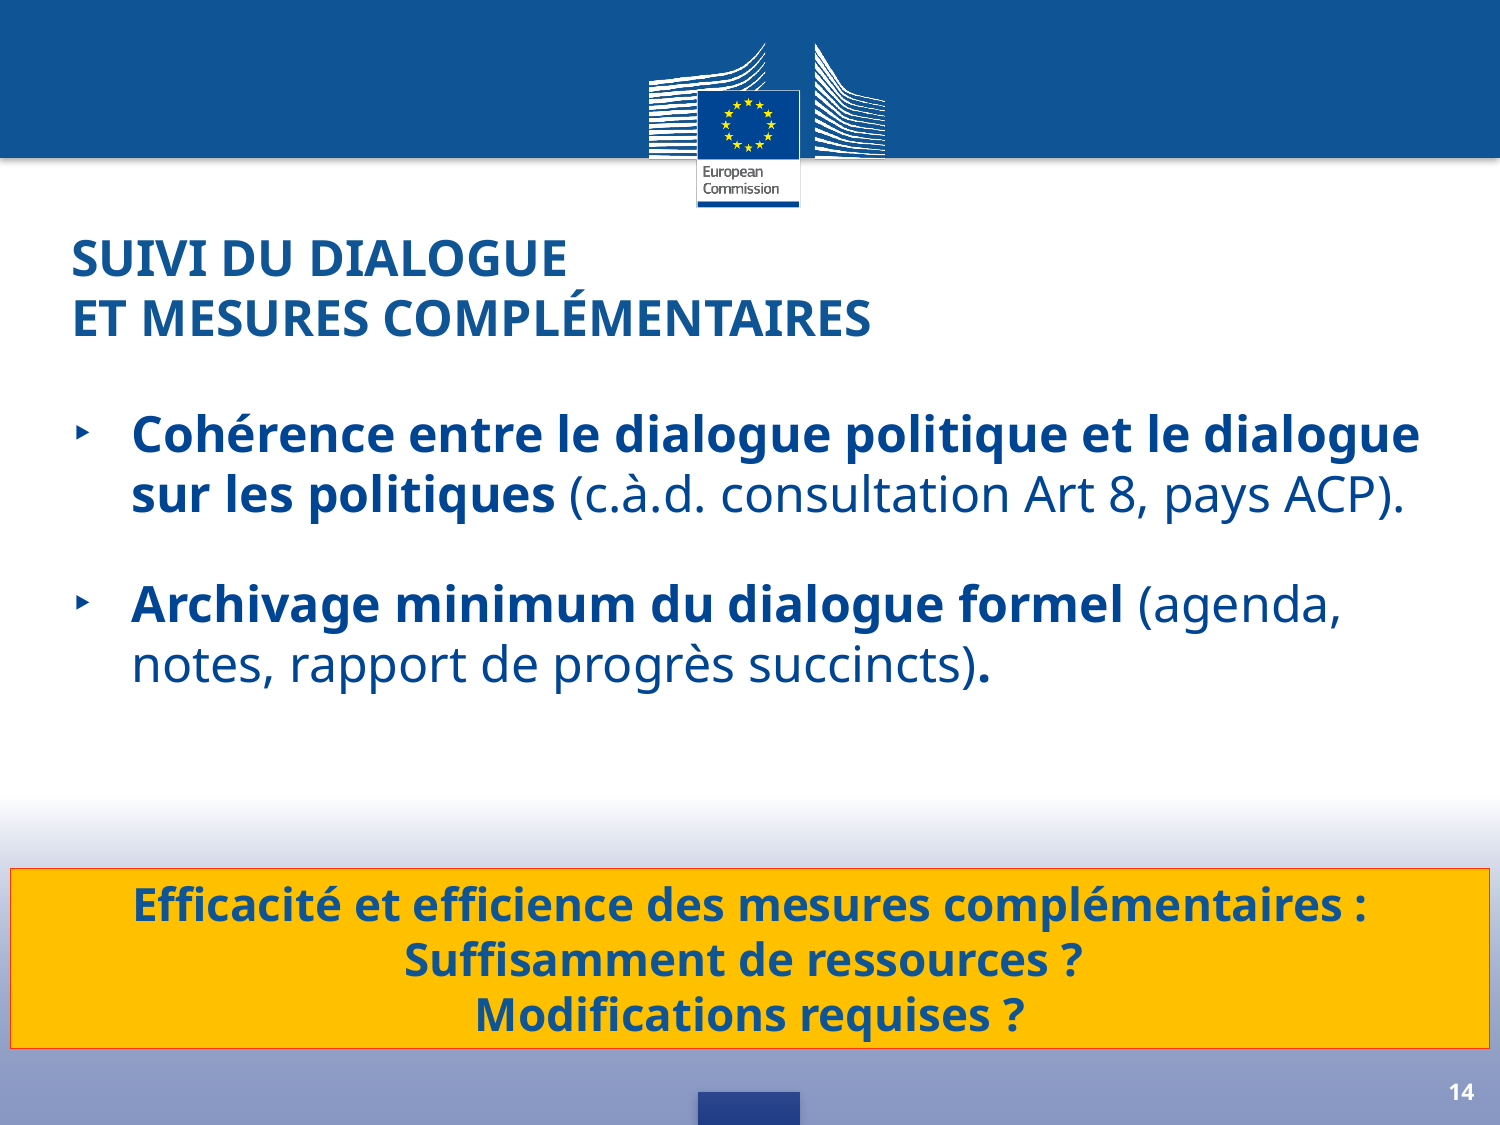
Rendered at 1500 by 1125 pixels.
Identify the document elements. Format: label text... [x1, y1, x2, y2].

picture [649, 42, 885, 208]
text_box [0, 796, 1500, 1125]
slide_number 14 [1139, 1070, 1490, 1125]
title Suivi du dialogue et mesures complémentaires [56, 223, 1444, 350]
text_box Efficacité et efficience des mesures complémentaires : Suffisamment de ressources ? Modifications requises ? [10, 868, 1490, 1049]
text_box Cohérence entre le dialogue politique et le dialogue sur les politiques (c.à.d. consultation Art 8, pays ACP). Archivage minimum du dialogue formel (agenda, notes, rapport de progrès succincts). [58, 394, 1446, 771]
